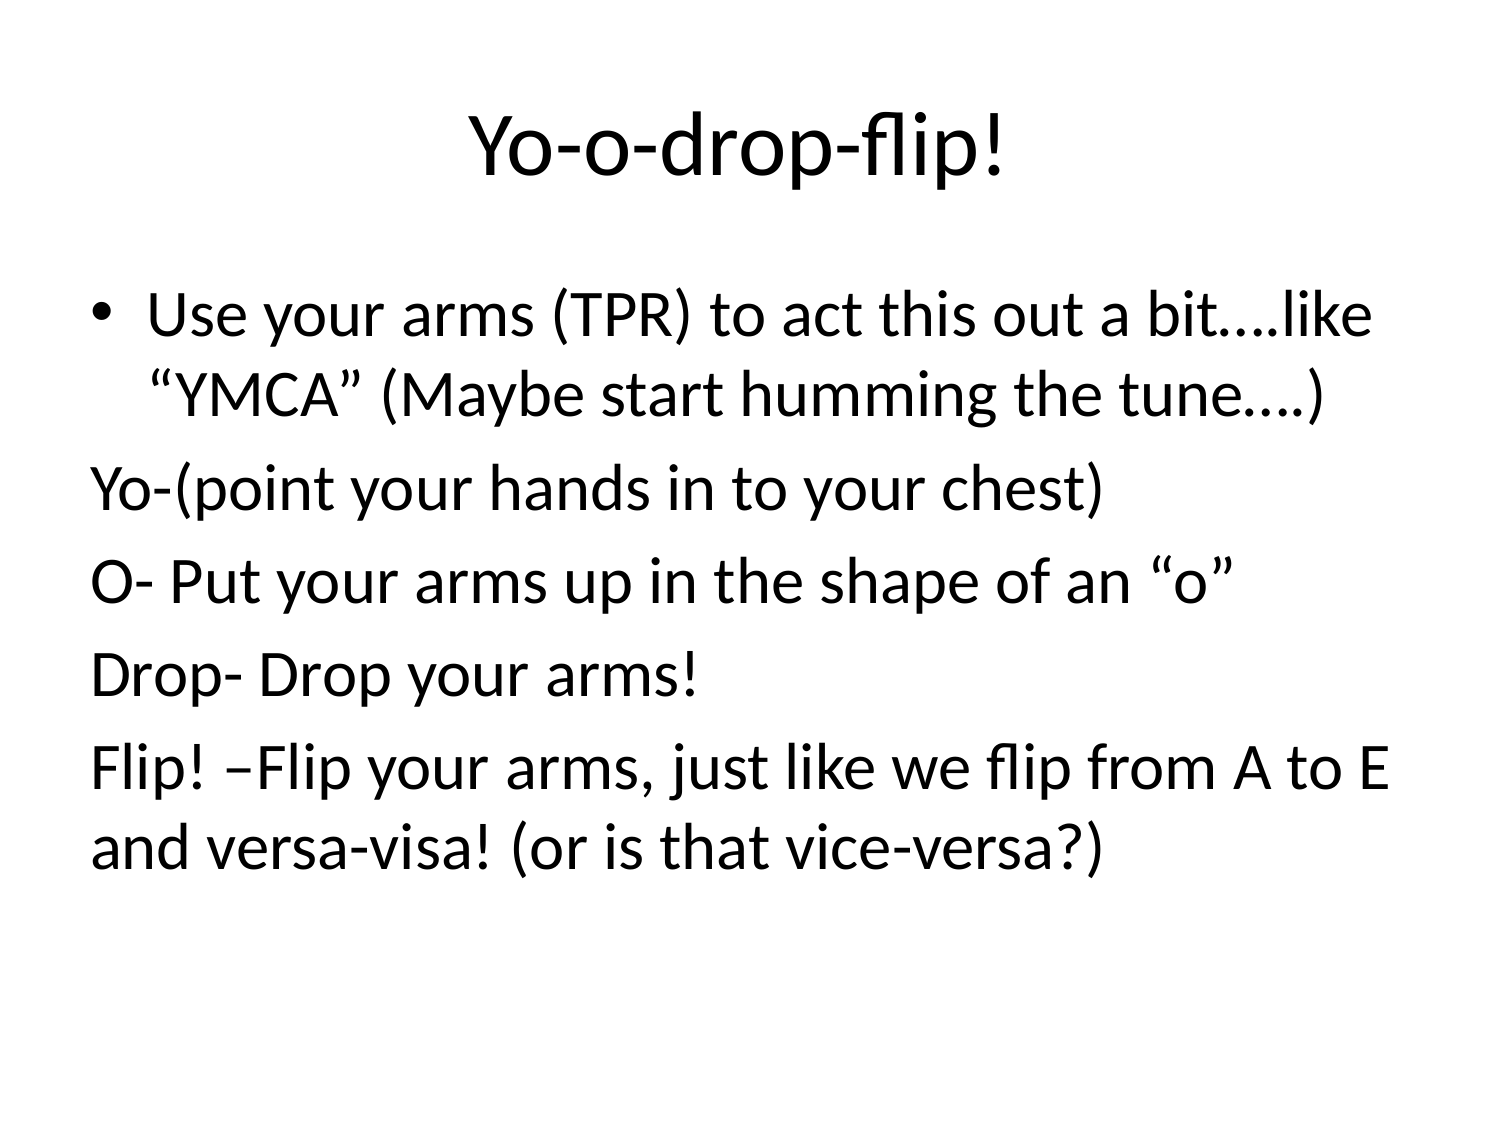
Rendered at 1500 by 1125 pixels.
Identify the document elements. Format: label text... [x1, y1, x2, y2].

title Yo-o-drop-flip! [75, 45, 1425, 233]
list Use your arms (TPR) to act this out a bit….like “YMCA” (Maybe start humming the tune….) Yo-(point your hands in to your chest) O- Put your arms up in the shape of an “o” Drop- Drop your arms! Flip! –Flip your arms, just like we flip from A to E and versa-visa! (or is that vice-versa?) [75, 262, 1425, 1005]
